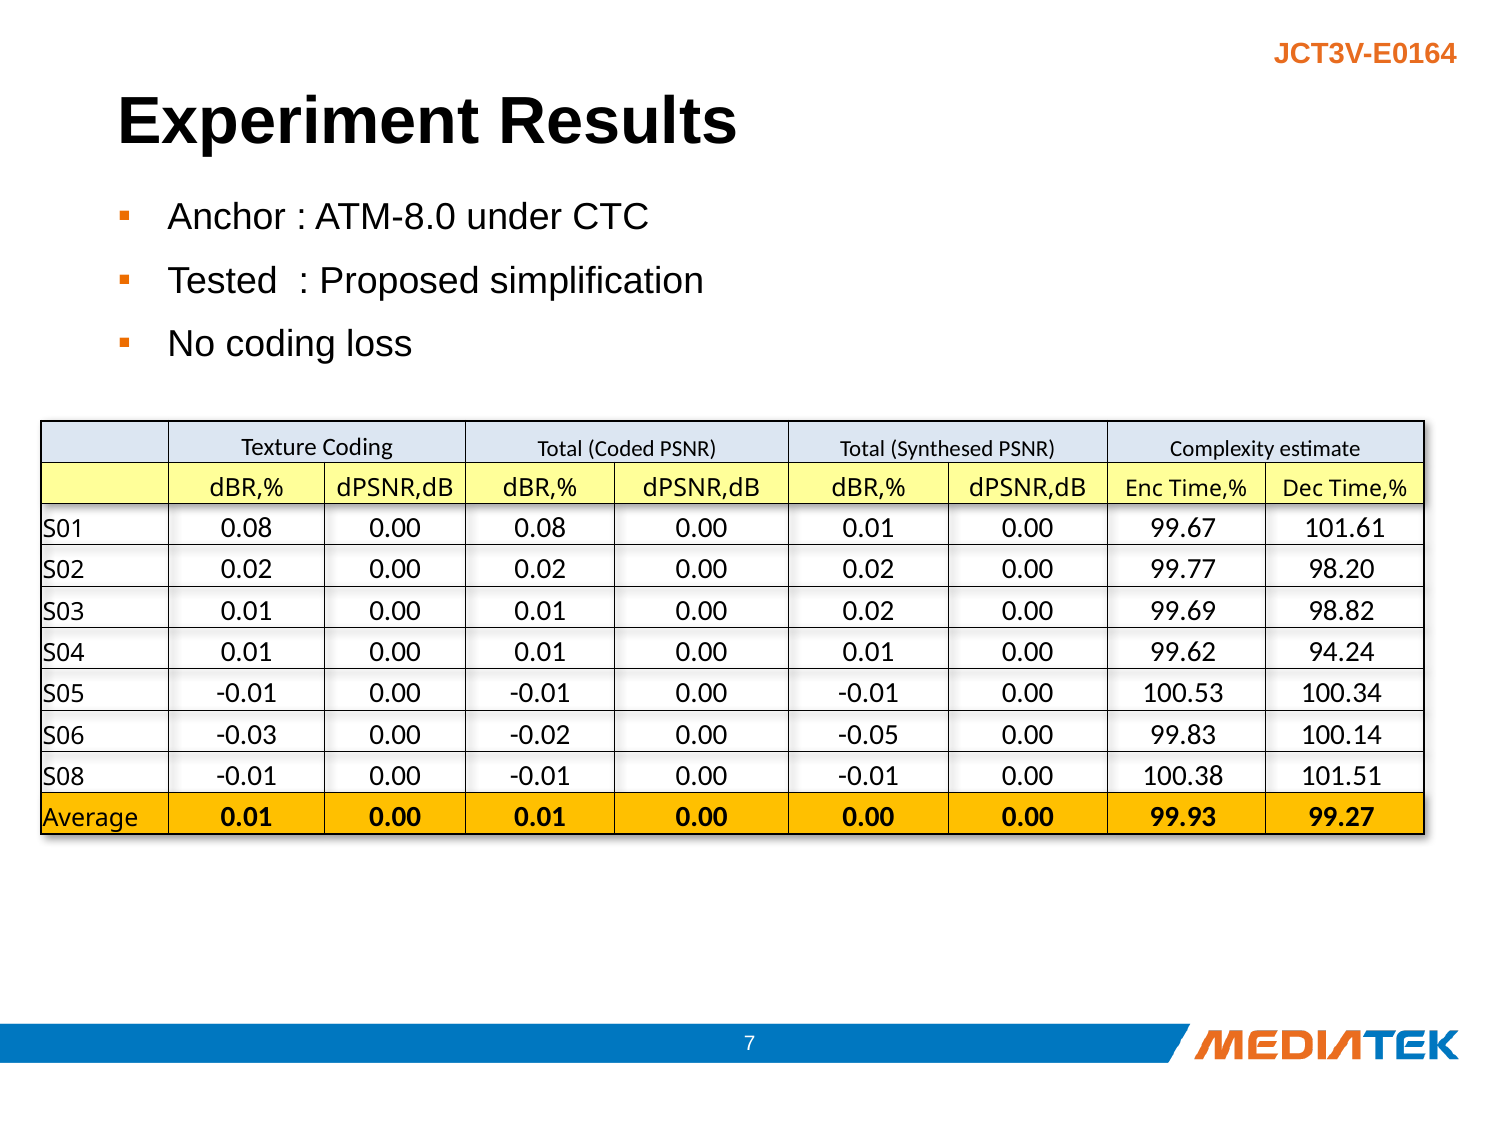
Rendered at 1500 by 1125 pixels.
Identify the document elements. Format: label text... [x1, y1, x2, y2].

table_cell -0.01 [789, 752, 948, 792]
table_cell -0.01 [466, 752, 614, 792]
table_cell 0.00 [325, 587, 465, 627]
table_cell 0.08 [169, 504, 324, 544]
table_cell -0.01 [169, 752, 324, 792]
table_cell 0.00 [949, 628, 1107, 668]
table_cell Enc Time,% [1108, 463, 1265, 503]
table_cell dBR,% [466, 463, 614, 503]
table_cell -0.01 [169, 669, 324, 710]
table_cell 0.00 [615, 669, 788, 710]
table_header Total (Coded PSNR) [466, 422, 788, 462]
table_cell S04 [42, 628, 168, 668]
table_cell S01 [42, 504, 168, 544]
table_cell -0.05 [789, 711, 948, 751]
table_cell 98.82 [1266, 587, 1423, 627]
table_cell 99.67 [1108, 504, 1265, 544]
table_cell S06 [42, 711, 168, 751]
table_cell S03 [42, 587, 168, 627]
table_cell 0.01 [466, 628, 614, 668]
table_cell 0.02 [789, 545, 948, 586]
table_cell 0.02 [466, 545, 614, 586]
table_header Texture Coding [169, 422, 465, 462]
table_cell 0.01 [169, 628, 324, 668]
table_cell 0.00 [615, 752, 788, 792]
table_cell 0.00 [949, 752, 1107, 792]
table_cell dPSNR,dB [615, 463, 788, 503]
table_cell 0.01 [466, 793, 614, 833]
table_cell 0.00 [789, 793, 948, 833]
table_cell dPSNR,dB [949, 463, 1107, 503]
table_cell S05 [42, 669, 168, 710]
table_cell Dec Time,% [1266, 463, 1423, 503]
table_cell 100.38 [1108, 752, 1265, 792]
table_cell 0.00 [949, 587, 1107, 627]
table_cell S08 [42, 752, 168, 792]
table_cell 0.00 [949, 711, 1107, 751]
table_cell dPSNR,dB [325, 463, 465, 503]
table_cell 100.14 [1266, 711, 1423, 751]
table_cell dBR,% [789, 463, 948, 503]
table_cell 99.93 [1108, 793, 1265, 833]
table_cell dBR,% [169, 463, 324, 503]
table_cell [42, 463, 168, 503]
table_cell 98.20 [1266, 545, 1423, 586]
table_cell 99.69 [1108, 587, 1265, 627]
table_cell 0.01 [466, 587, 614, 627]
table_cell 0.00 [615, 793, 788, 833]
table_cell 0.00 [325, 628, 465, 668]
table_cell 0.00 [615, 711, 788, 751]
table_cell -0.01 [466, 669, 614, 710]
table_cell 0.00 [949, 793, 1107, 833]
table_cell 100.53 [1108, 669, 1265, 710]
table_cell 0.00 [615, 587, 788, 627]
picture [789, 1023, 1459, 1063]
table_cell 0.00 [325, 545, 465, 586]
table_cell -0.03 [169, 711, 324, 751]
table_cell 0.01 [789, 628, 948, 668]
table_cell 0.00 [325, 711, 465, 751]
table_cell 0.01 [169, 587, 324, 627]
table_cell 0.00 [949, 504, 1107, 544]
table_cell 0.01 [169, 793, 324, 833]
table_cell 0.00 [615, 545, 788, 586]
slide_number 6 [711, 1022, 789, 1090]
table_cell 0.00 [325, 669, 465, 710]
table_cell -0.02 [466, 711, 614, 751]
table_cell 0.00 [615, 504, 788, 544]
table_cell -0.01 [789, 669, 948, 710]
table_header Complexity estimate [1108, 422, 1423, 462]
table_cell 0.02 [789, 587, 948, 627]
table_cell 0.00 [325, 752, 465, 792]
table_cell 0.01 [789, 504, 948, 544]
table_cell S02 [42, 545, 168, 586]
list Anchor : ATM-8.0 under CTC Tested : Proposed simplification No coding loss [102, 184, 1425, 374]
table_cell 100.34 [1266, 669, 1423, 710]
table_cell 94.24 [1266, 628, 1423, 668]
table_cell 0.00 [325, 504, 465, 544]
table_cell 99.27 [1266, 793, 1423, 833]
table_cell 0.00 [325, 793, 465, 833]
table_header [42, 422, 168, 462]
table_cell 0.08 [466, 504, 614, 544]
table_cell 0.00 [949, 669, 1107, 710]
table_header Total (Synthesed PSNR) [789, 422, 1107, 462]
table_cell 0.02 [169, 545, 324, 586]
table_cell 99.83 [1108, 711, 1265, 751]
table_cell Average [42, 793, 168, 833]
table_cell 0.00 [949, 545, 1107, 586]
table_cell 101.51 [1266, 752, 1423, 792]
picture [0, 1023, 711, 1063]
table_cell 0.00 [615, 628, 788, 668]
table_cell 99.62 [1108, 628, 1265, 668]
title Experiment Results [101, 62, 1425, 172]
table_cell 101.61 [1266, 504, 1423, 544]
table_cell 99.77 [1108, 545, 1265, 586]
